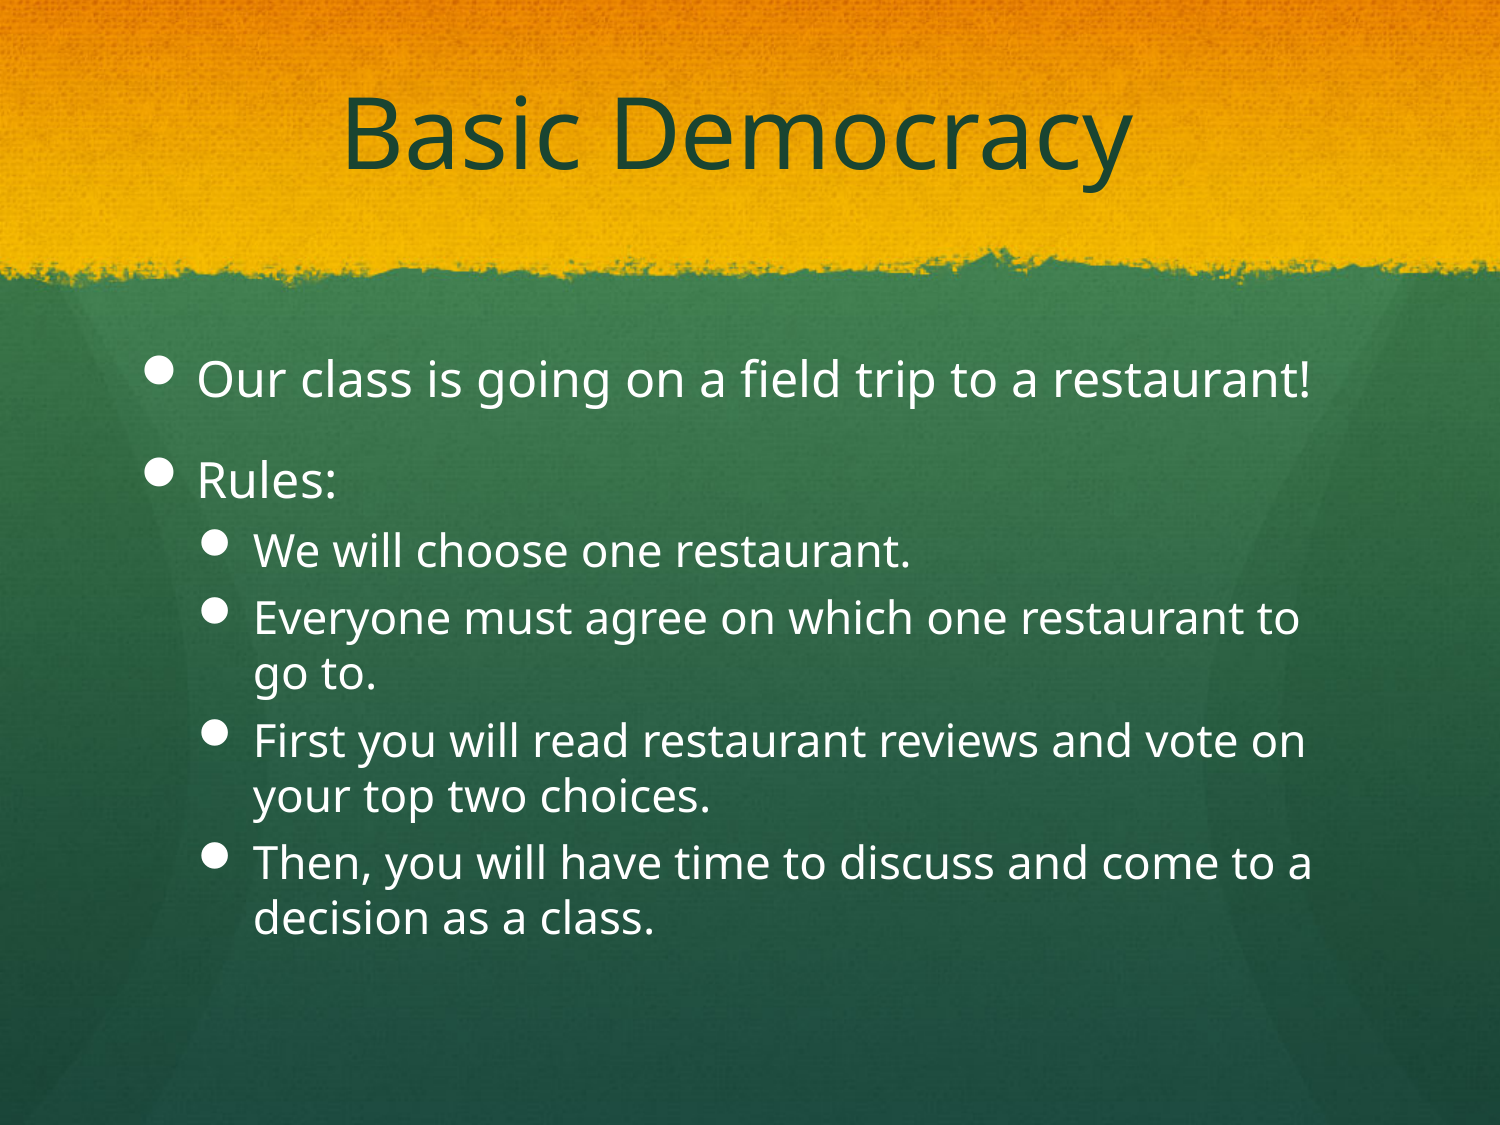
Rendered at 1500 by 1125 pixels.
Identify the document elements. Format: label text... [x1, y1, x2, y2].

picture [0, 0, 1500, 1125]
list Our class is going on a field trip to a restaurant! Rules: We will choose one restaurant. Everyone must agree on which one restaurant to go to. First you will read restaurant reviews and vote on your top two choices. Then, you will have time to discuss and come to a decision as a class. [125, 339, 1375, 1026]
title Basic Democracy [125, 13, 1375, 246]
